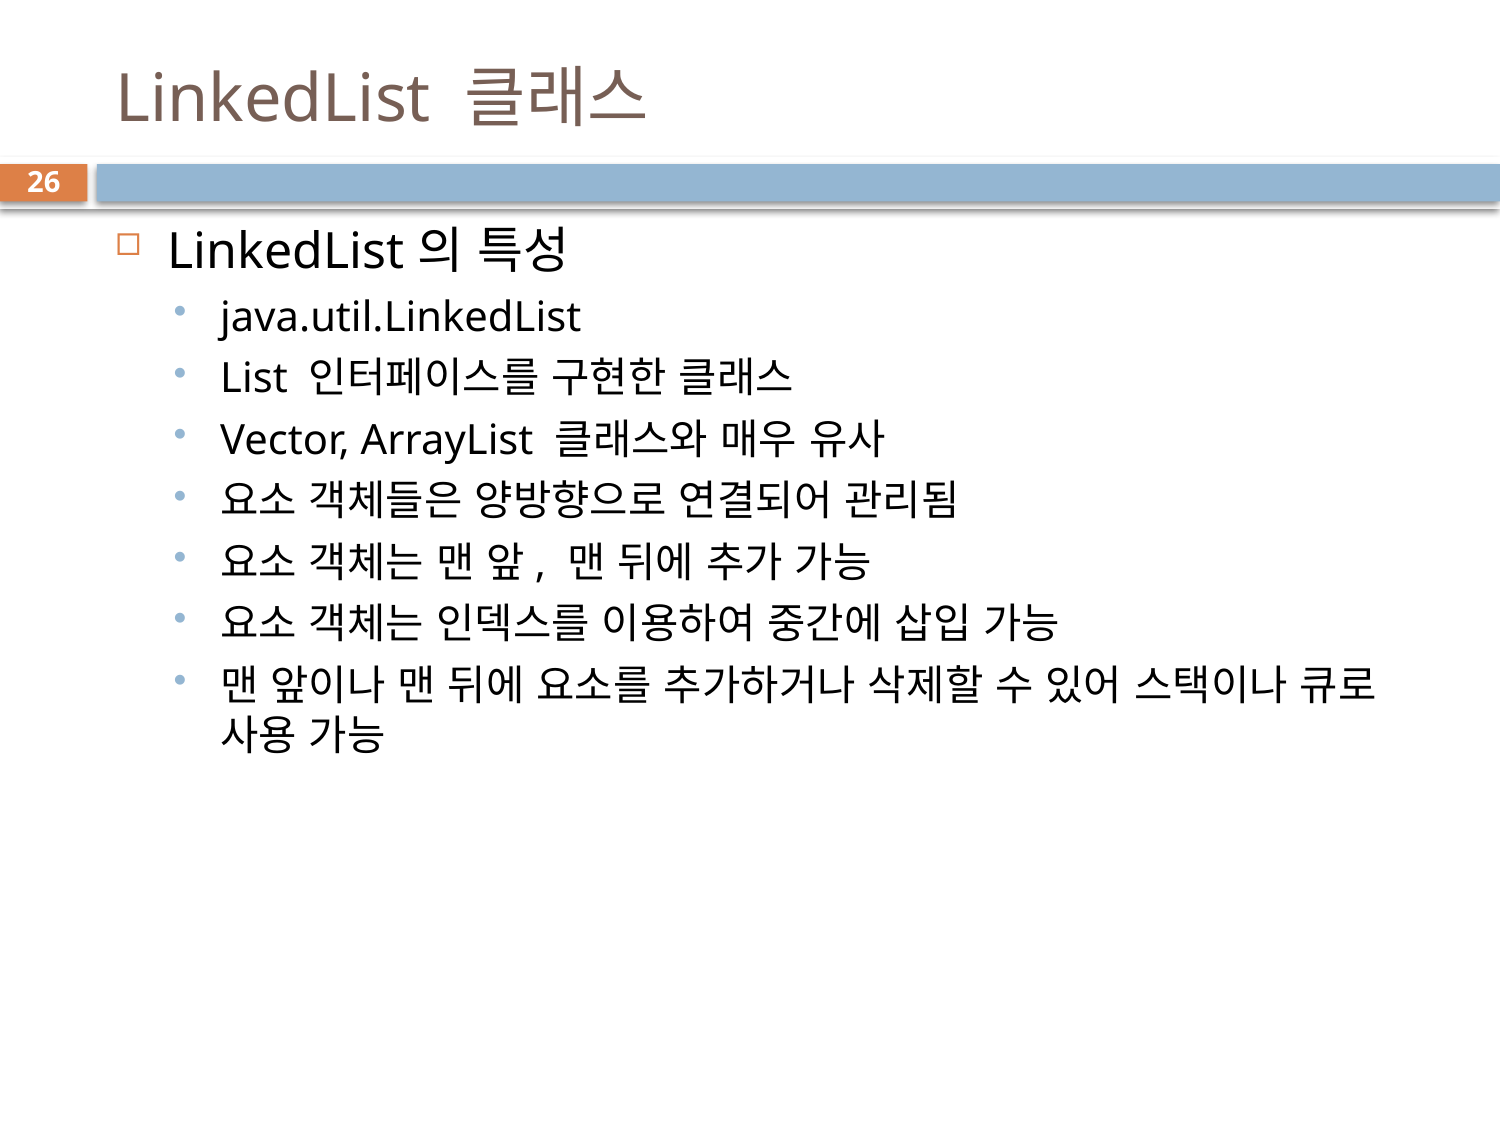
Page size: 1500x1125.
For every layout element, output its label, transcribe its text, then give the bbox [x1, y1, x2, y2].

slide_number 26 [0, 162, 88, 203]
title LinkedList 클래스 [100, 37, 1438, 153]
list LinkedList의 특성 java.util.LinkedList List 인터페이스를 구현한 클래스 Vector, ArrayList 클래스와 매우 유사 요소 객체들은 양방향으로 연결되어 관리됨 요소 객체는 맨 앞, 맨 뒤에 추가 가능 요소 객체는 인덱스를 이용하여 중간에 삽입 가능 맨 앞이나 맨 뒤에 요소를 추가하거나 삭제할 수 있어 스택이나 큐로 사용 가능 [100, 210, 1438, 1079]
